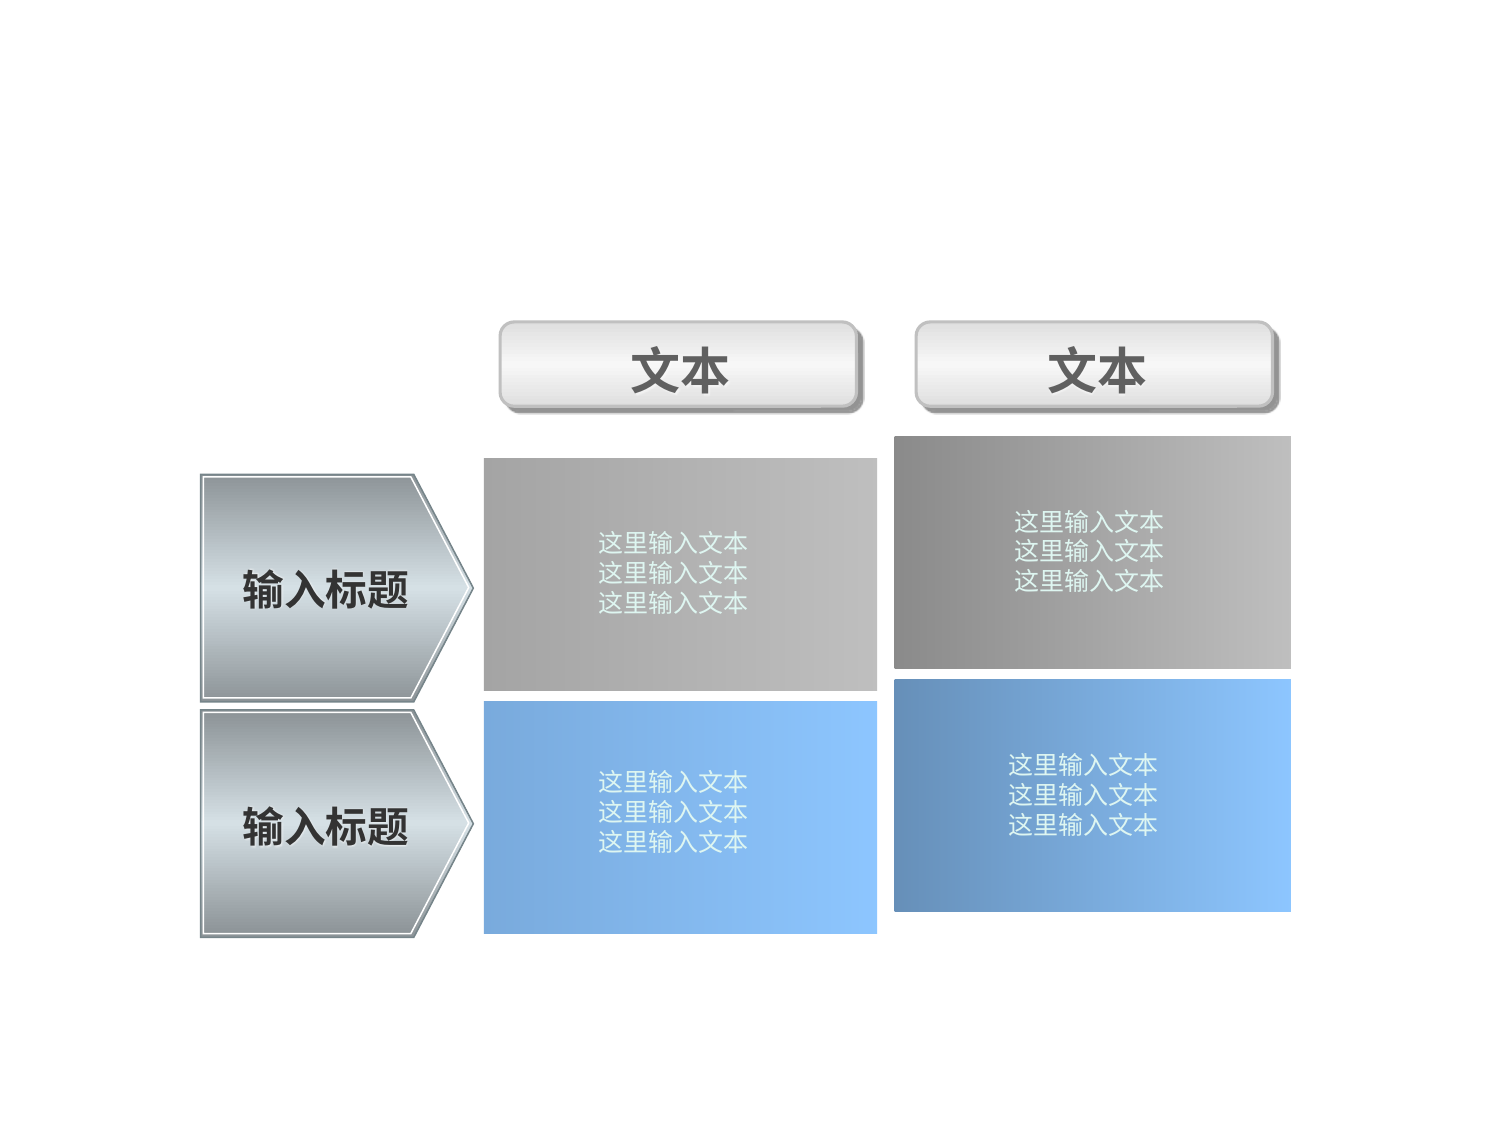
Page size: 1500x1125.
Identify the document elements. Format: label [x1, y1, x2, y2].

text_box [188, 709, 474, 938]
text_box [483, 321, 878, 935]
text_box [894, 321, 1292, 912]
text_box [188, 474, 474, 702]
